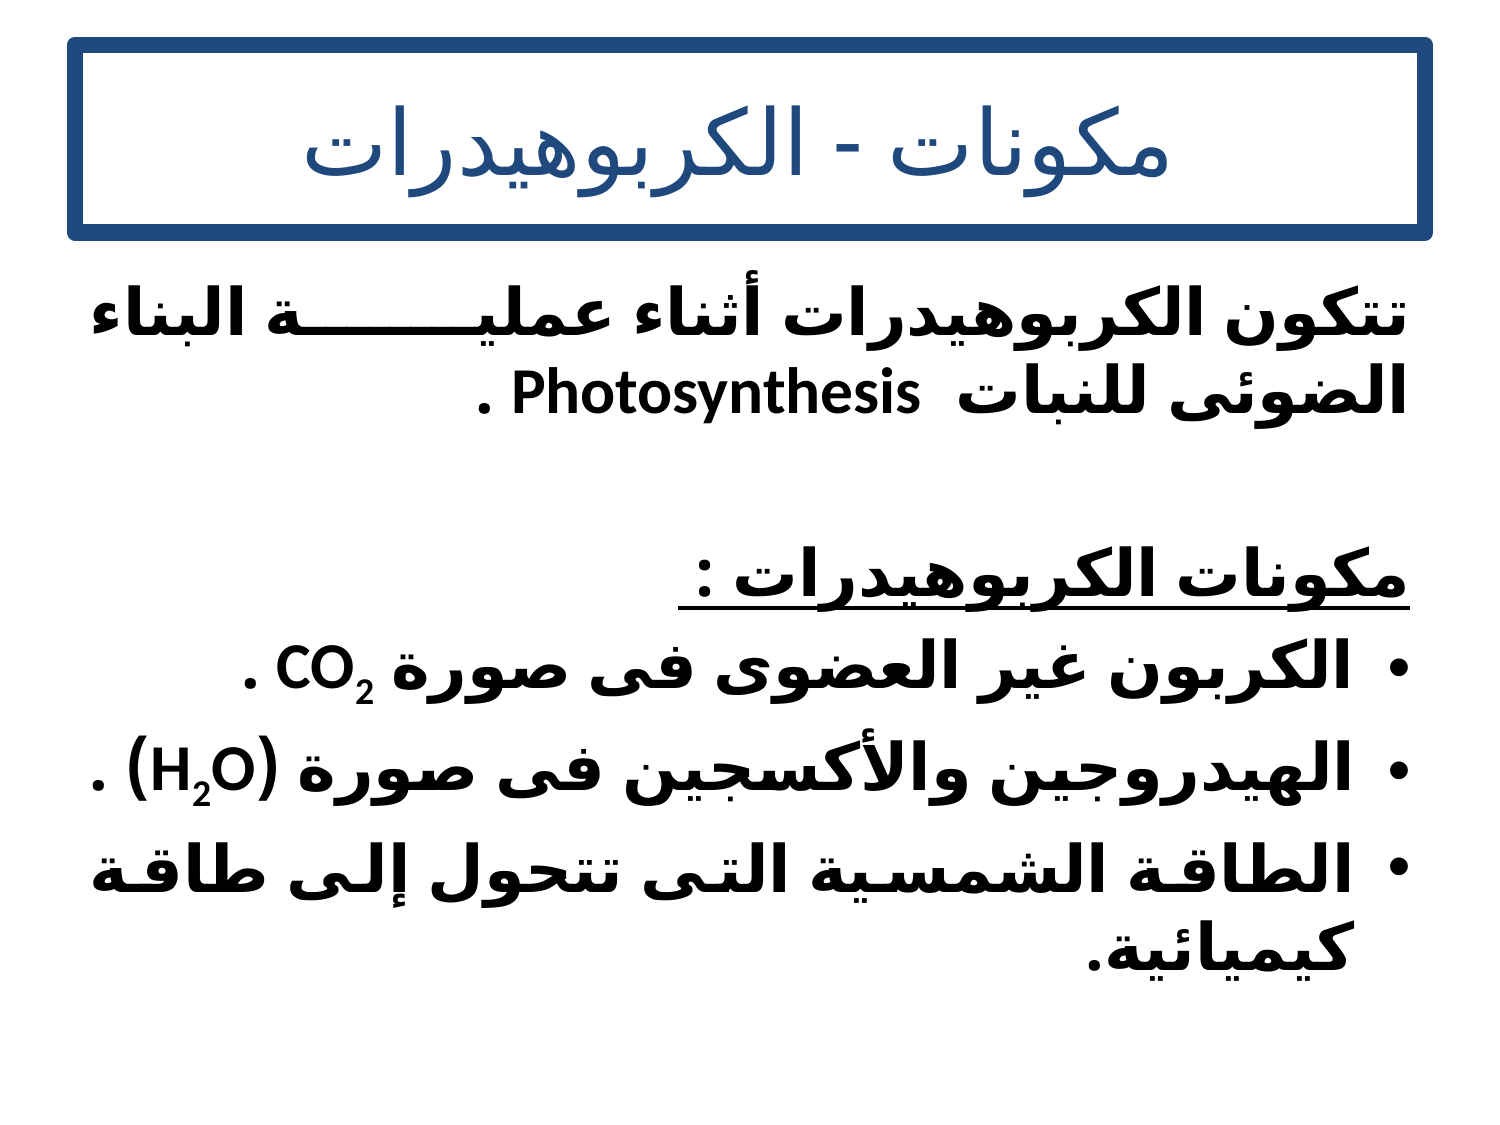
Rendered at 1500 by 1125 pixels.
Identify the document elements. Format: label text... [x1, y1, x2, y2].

list تتكون الكربوهيدرات أثناء عملية البناء الضوئى للنبات Photosynthesis . مكونات الكربوهيدرات : الكربون غير العضوى فى صورة CO2 . الهيدروجين والأكسجين فى صورة (H2O) . الطاقة الشمسية التى تتحول إلى طاقة كيميائية. [75, 262, 1425, 1005]
title مكونات - الكربوهيدرات [75, 45, 1425, 233]
